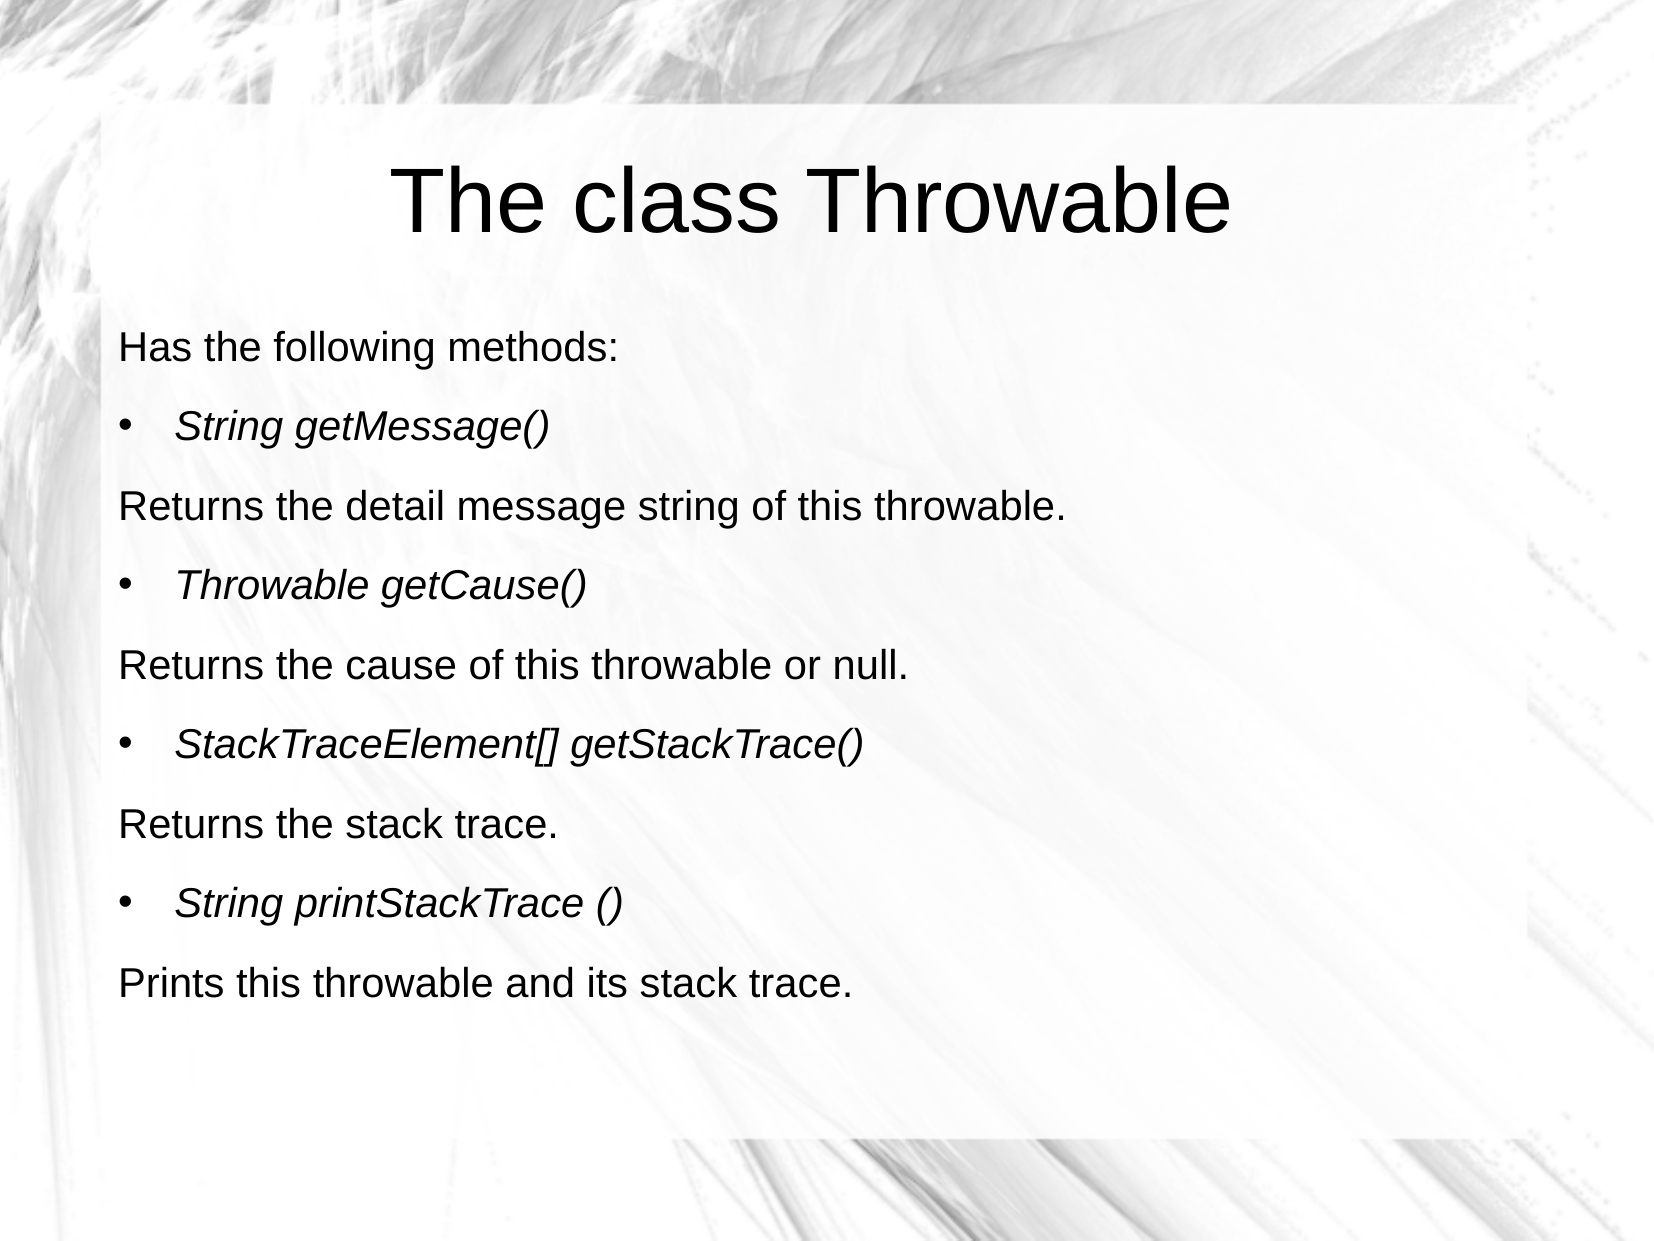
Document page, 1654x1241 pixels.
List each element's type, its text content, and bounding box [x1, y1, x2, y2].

list Has the following methods: String getMessage() Returns the detail message string of this throwable. Throwable getCause() Returns the cause of this throwable or null. StackTraceElement[] getStackTrace() Returns the stack trace. String printStackTrace () Prints this throwable and its stack trace. [118, 319, 1571, 1102]
picture [0, 0, 1654, 1241]
title The class Throwable [118, 112, 1506, 281]
